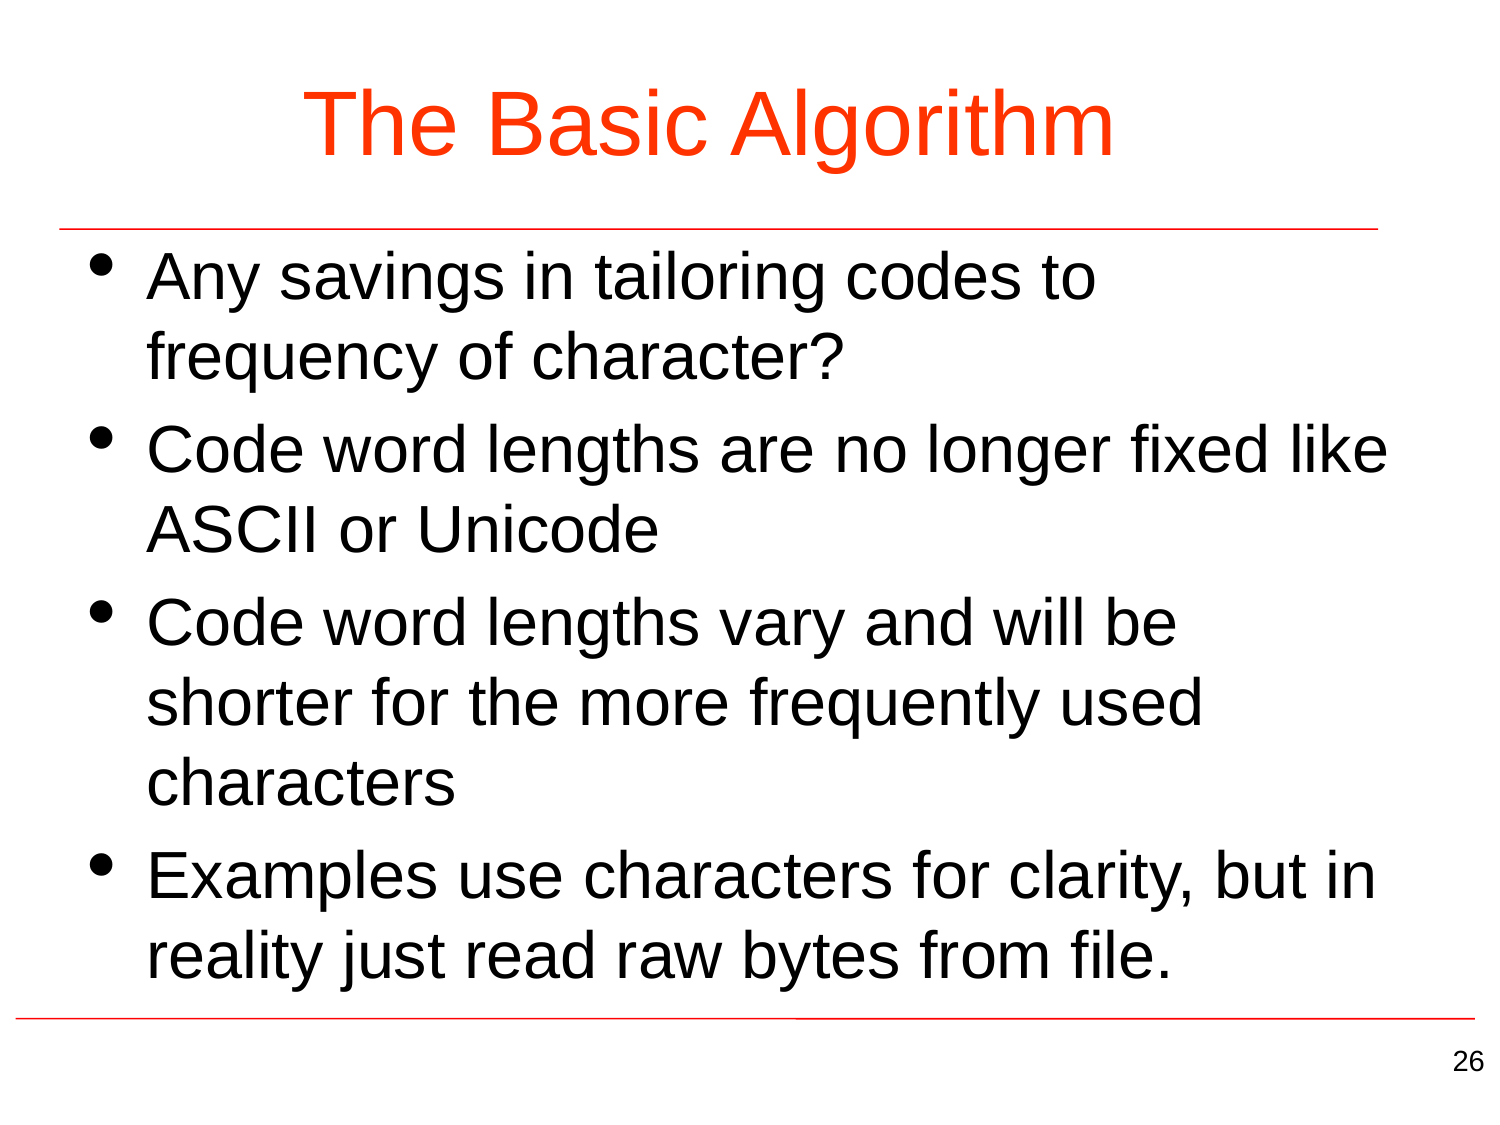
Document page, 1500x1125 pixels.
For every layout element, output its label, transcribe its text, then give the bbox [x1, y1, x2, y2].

list Any savings in tailoring codes to frequency of character? Code word lengths are no longer fixed like ASCII or Unicode Code word lengths vary and will be shorter for the more frequently used characters Examples use characters for clarity, but in reality just read raw bytes from file. [75, 224, 1416, 900]
title The Basic Algorithm [114, 24, 1390, 213]
slide_number 26 [1149, 1034, 1500, 1113]
